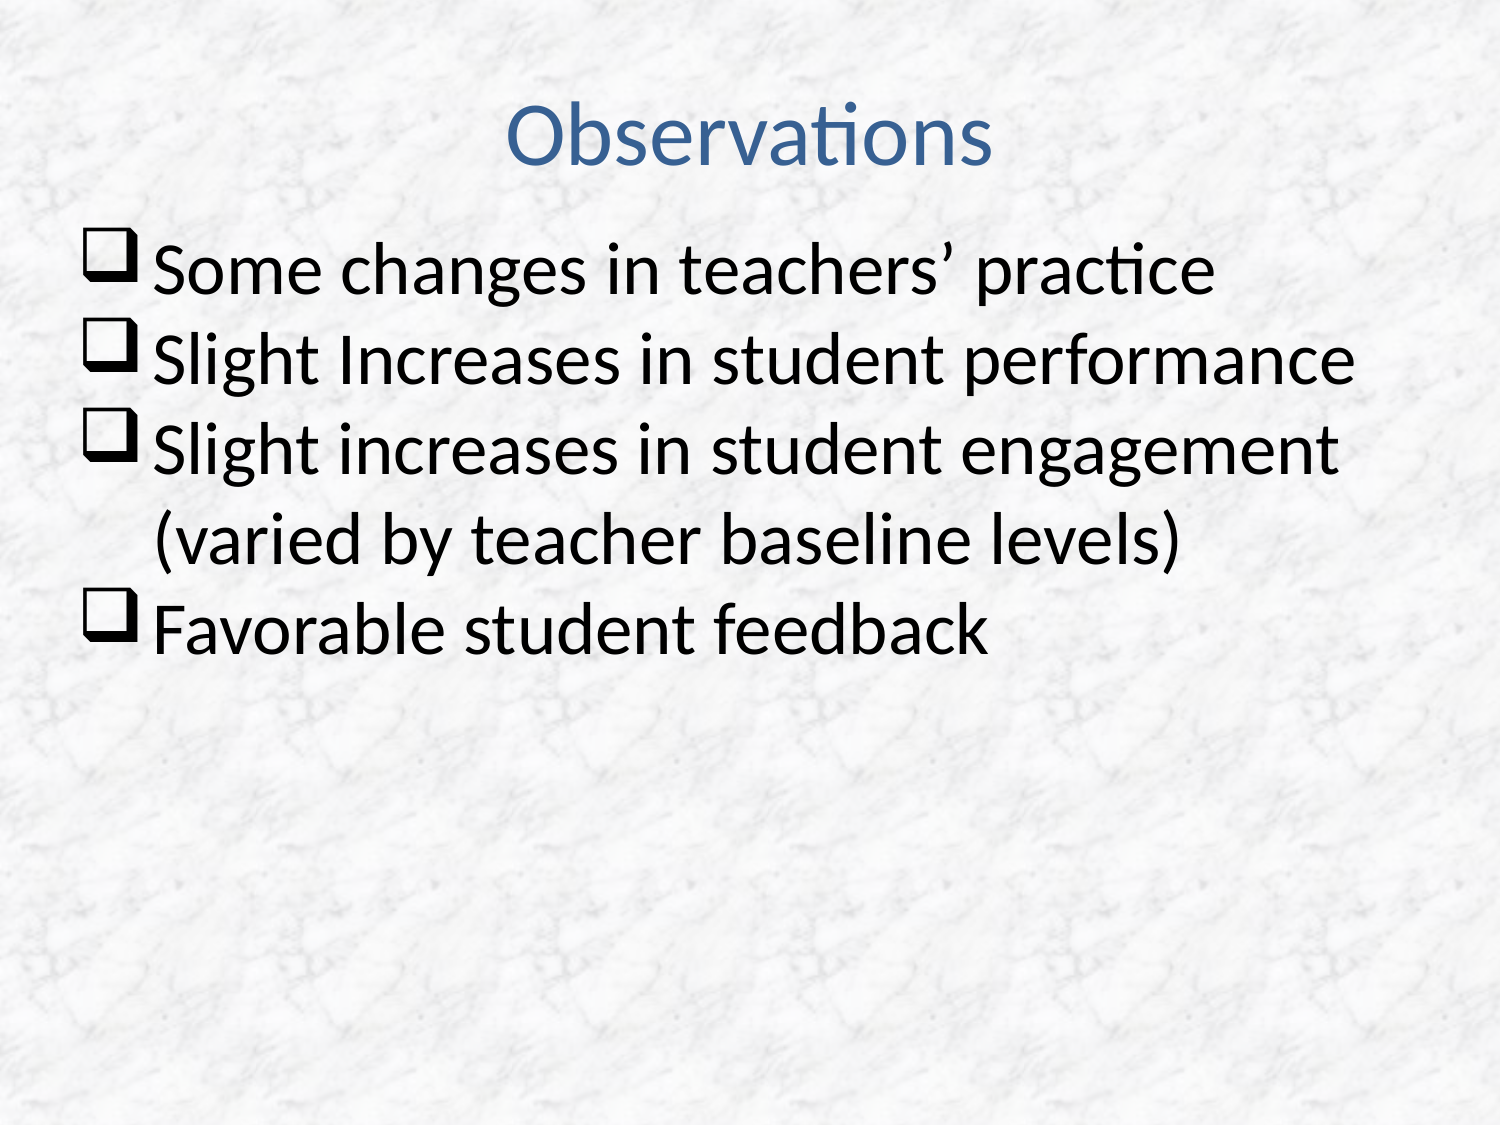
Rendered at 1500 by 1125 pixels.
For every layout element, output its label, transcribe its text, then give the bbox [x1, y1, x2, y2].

title Observations [50, 45, 1450, 213]
text_box Some changes in teachers’ practice Slight Increases in student performance Slight increases in student engagement (varied by teacher baseline levels) Favorable student feedback [62, 212, 1450, 678]
